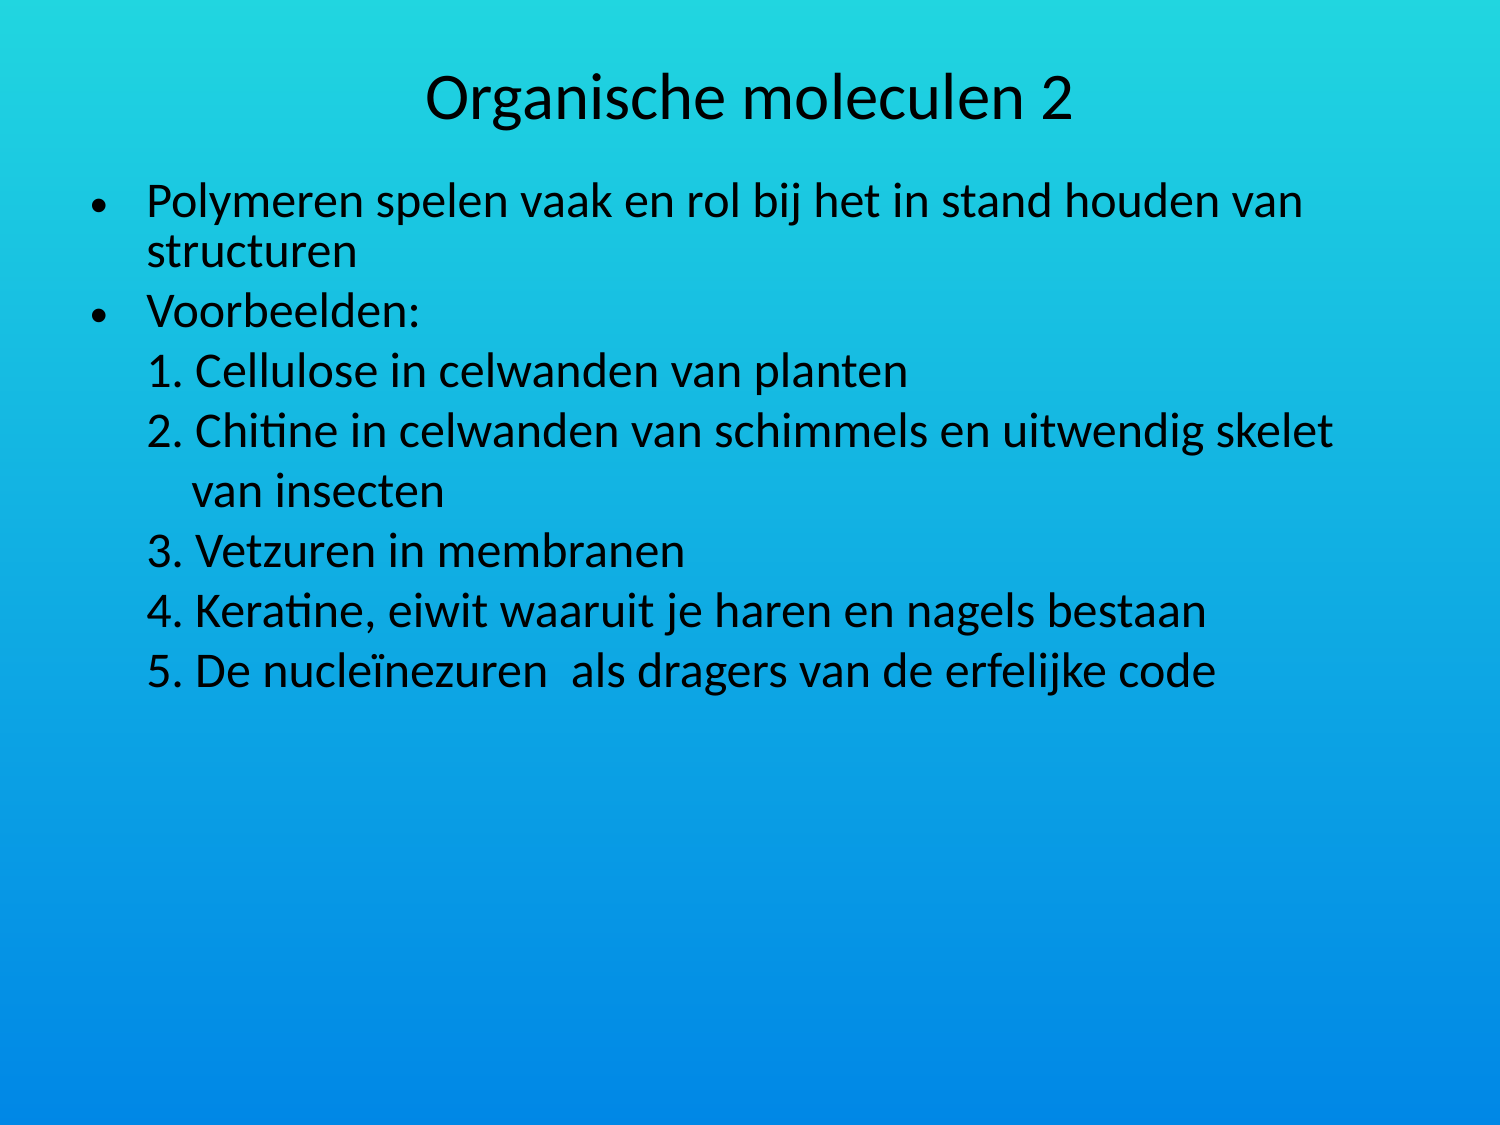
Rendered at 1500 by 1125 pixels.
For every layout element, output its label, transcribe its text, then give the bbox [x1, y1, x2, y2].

title Organische moleculen 2 [75, 45, 1425, 161]
list Polymeren spelen vaak en rol bij het in stand houden van structuren Voorbeelden: 1. Cellulose in celwanden van planten 2. Chitine in celwanden van schimmels en uitwendig skelet van insecten 3. Vetzuren in membranen 4. Keratine, eiwit waaruit je haren en nagels bestaan 5. De nucleïnezuren als dragers van de erfelijke code [75, 172, 1425, 1071]
